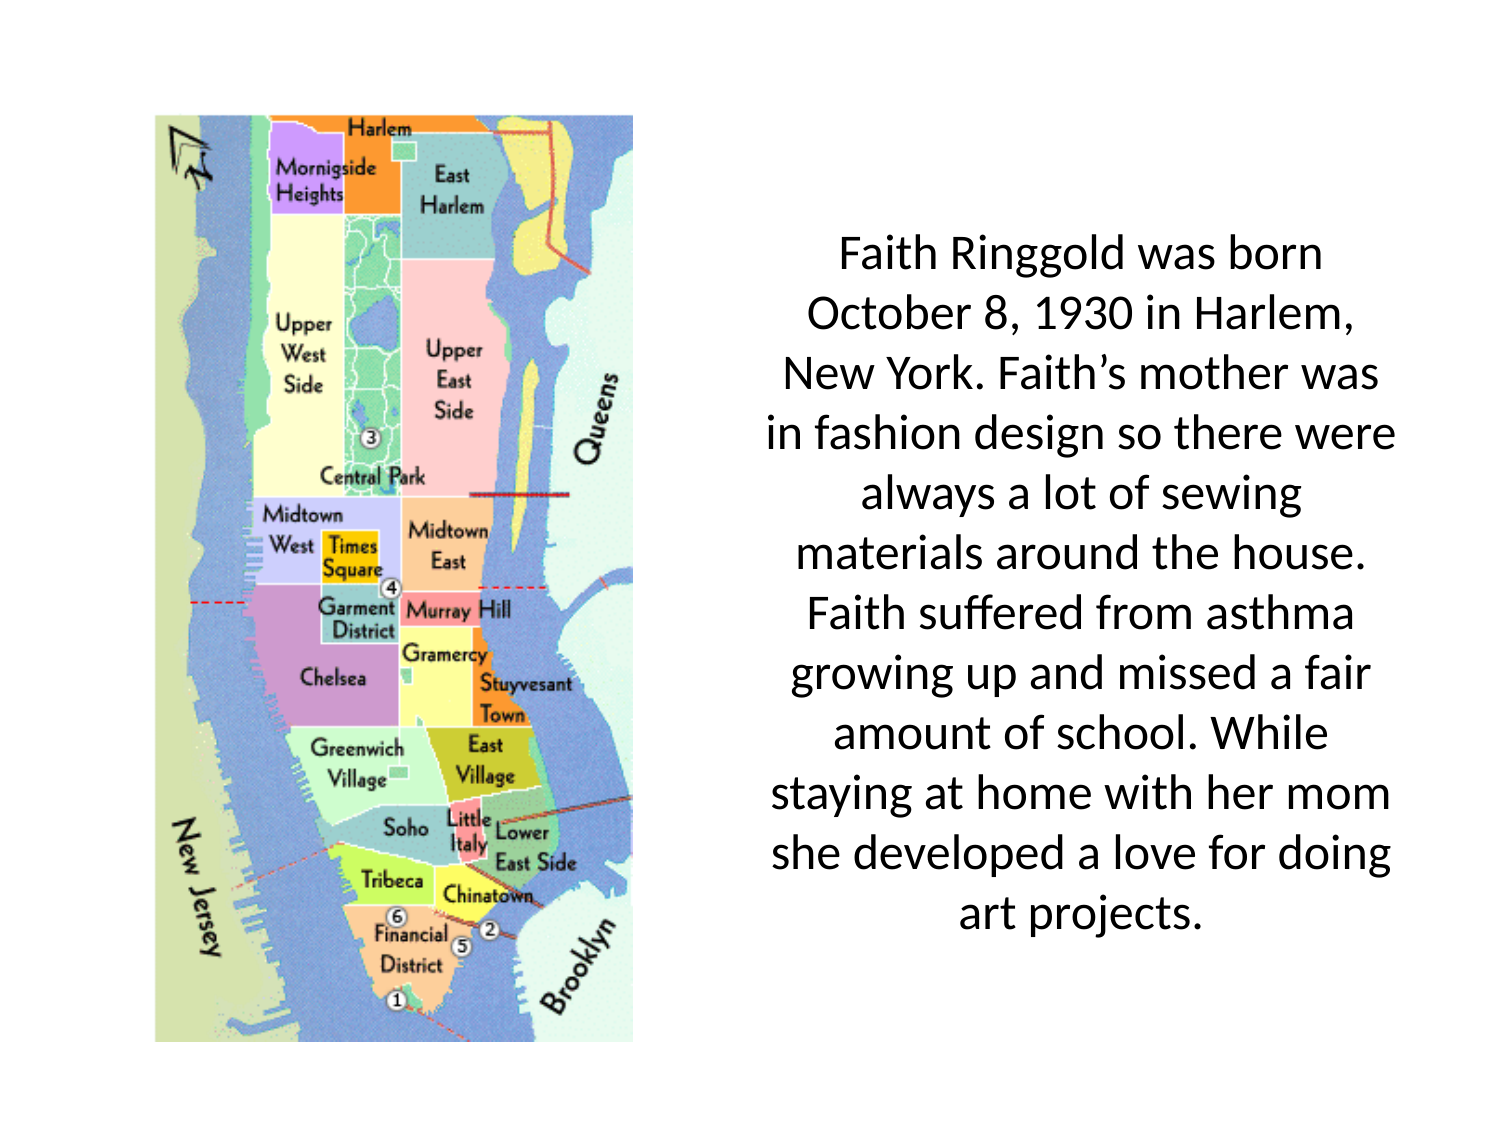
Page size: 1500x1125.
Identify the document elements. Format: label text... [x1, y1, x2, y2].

picture [149, 112, 633, 1043]
text_box Faith Ringgold was born October 8, 1930 in Harlem, New York. Faith’s mother was in fashion design so there were always a lot of sewing materials around the house. Faith suffered from asthma growing up and missed a fair amount of school. While staying at home with her mom she developed a love for doing art projects. [749, 212, 1413, 948]
